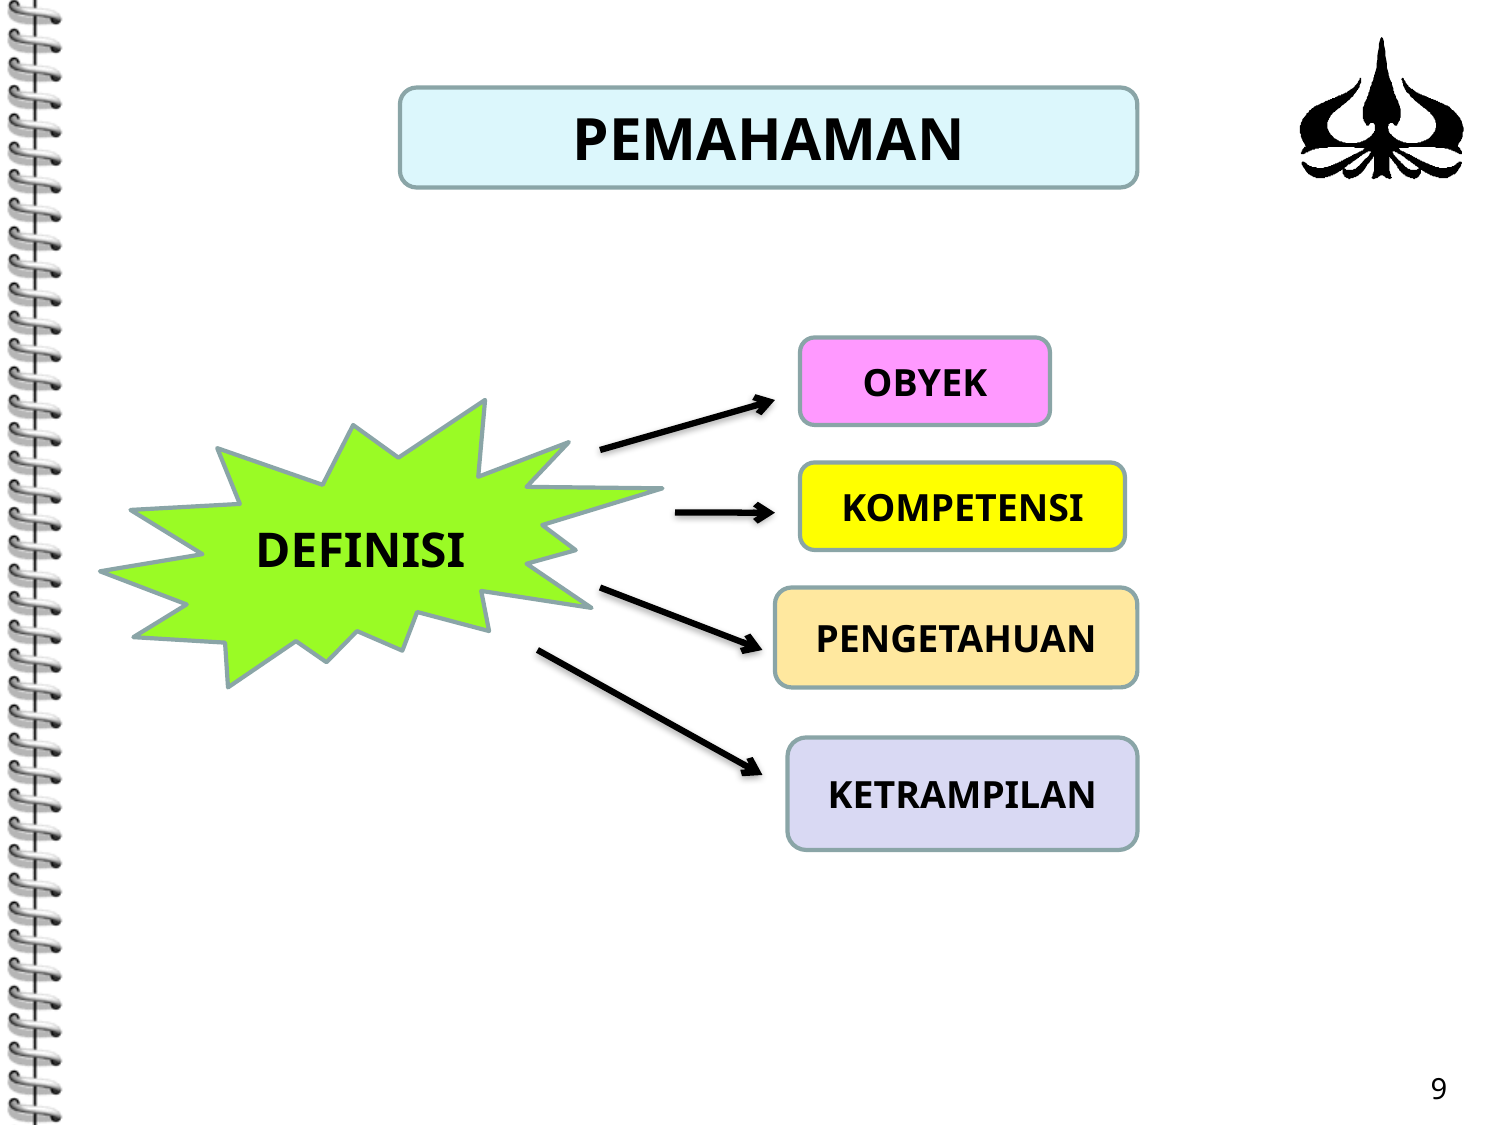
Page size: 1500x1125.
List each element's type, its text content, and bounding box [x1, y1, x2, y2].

text_box DEFINISI [97, 398, 665, 690]
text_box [537, 649, 763, 776]
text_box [599, 587, 763, 649]
slide_number 9 [1112, 1062, 1463, 1103]
text_box PEMAHAMAN [397, 85, 1140, 190]
text_box KOMPETENSI [797, 460, 1128, 553]
text_box OBYEK [797, 335, 1053, 428]
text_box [599, 399, 776, 451]
text_box KETRAMPILAN [785, 735, 1140, 853]
text_box PENGETAHUAN [772, 585, 1140, 690]
picture [0, 0, 1500, 1125]
